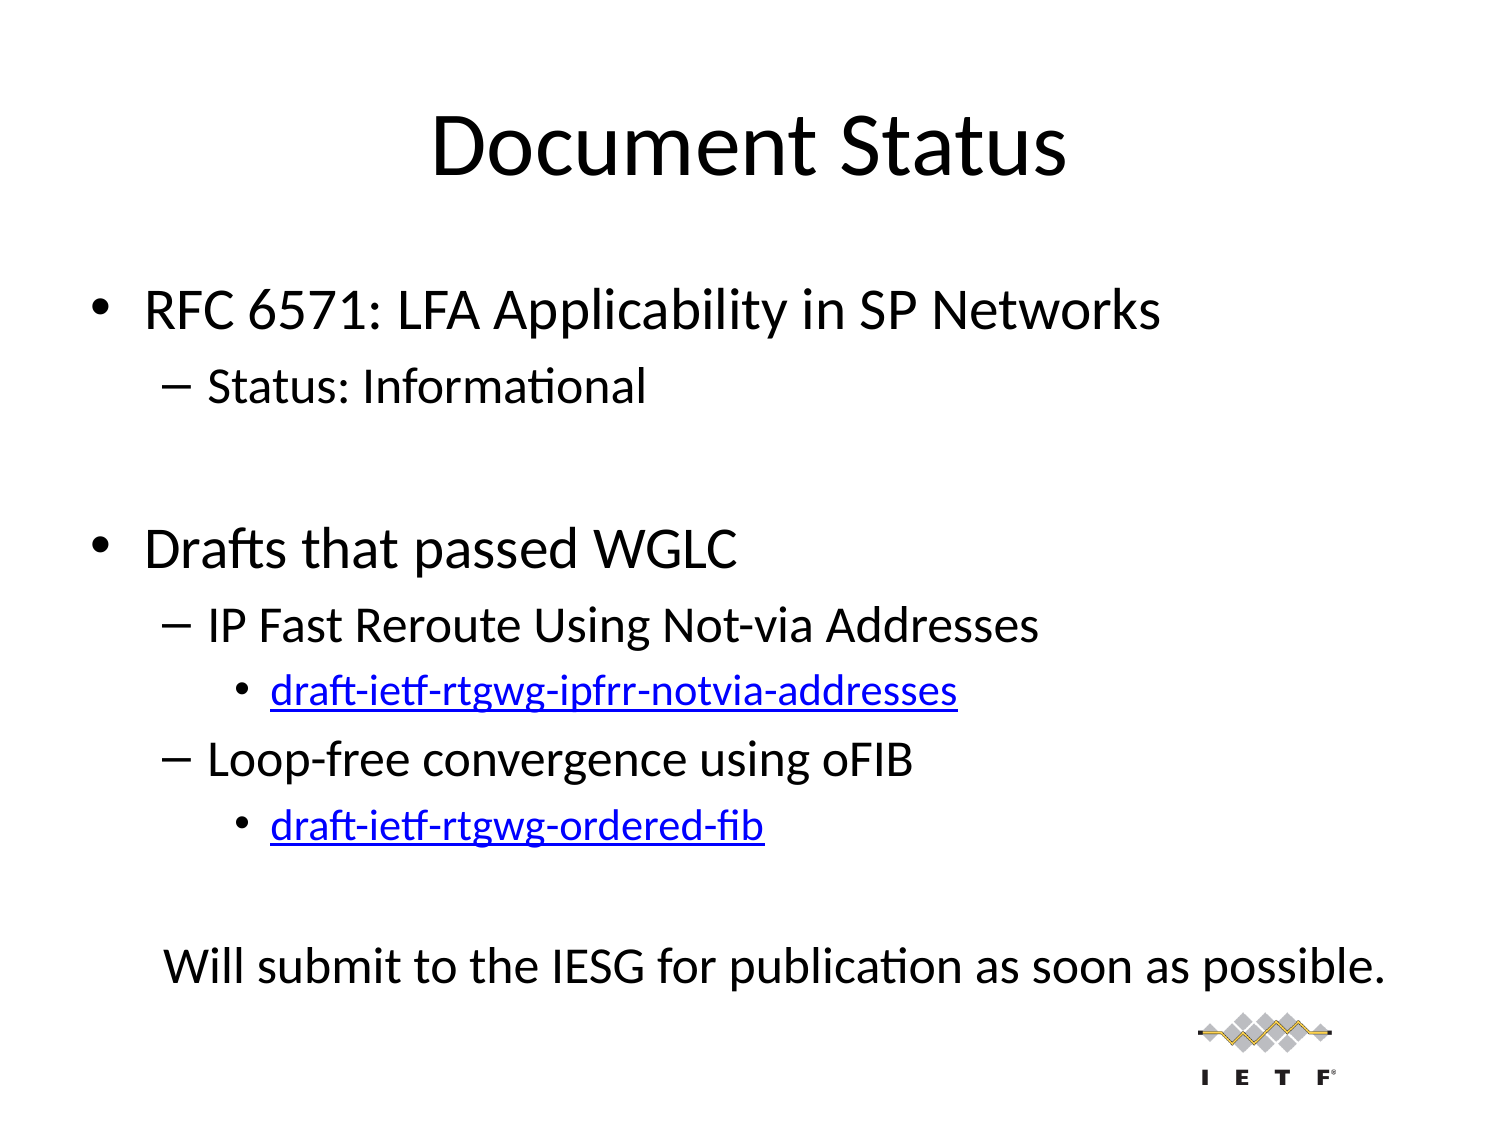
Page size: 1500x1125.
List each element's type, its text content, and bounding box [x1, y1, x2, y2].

list RFC 6571: LFA Applicability in SP Networks Status: Informational Drafts that passed WGLC IP Fast Reroute Using Not-via Addresses draft-ietf-rtgwg-ipfrr-notvia-addresses Loop-free convergence using oFIB draft-ietf-rtgwg-ordered-fib Will submit to the IESG for publication as soon as possible. [75, 262, 1425, 1005]
picture [1198, 1012, 1336, 1085]
title Document Status [75, 45, 1425, 233]
